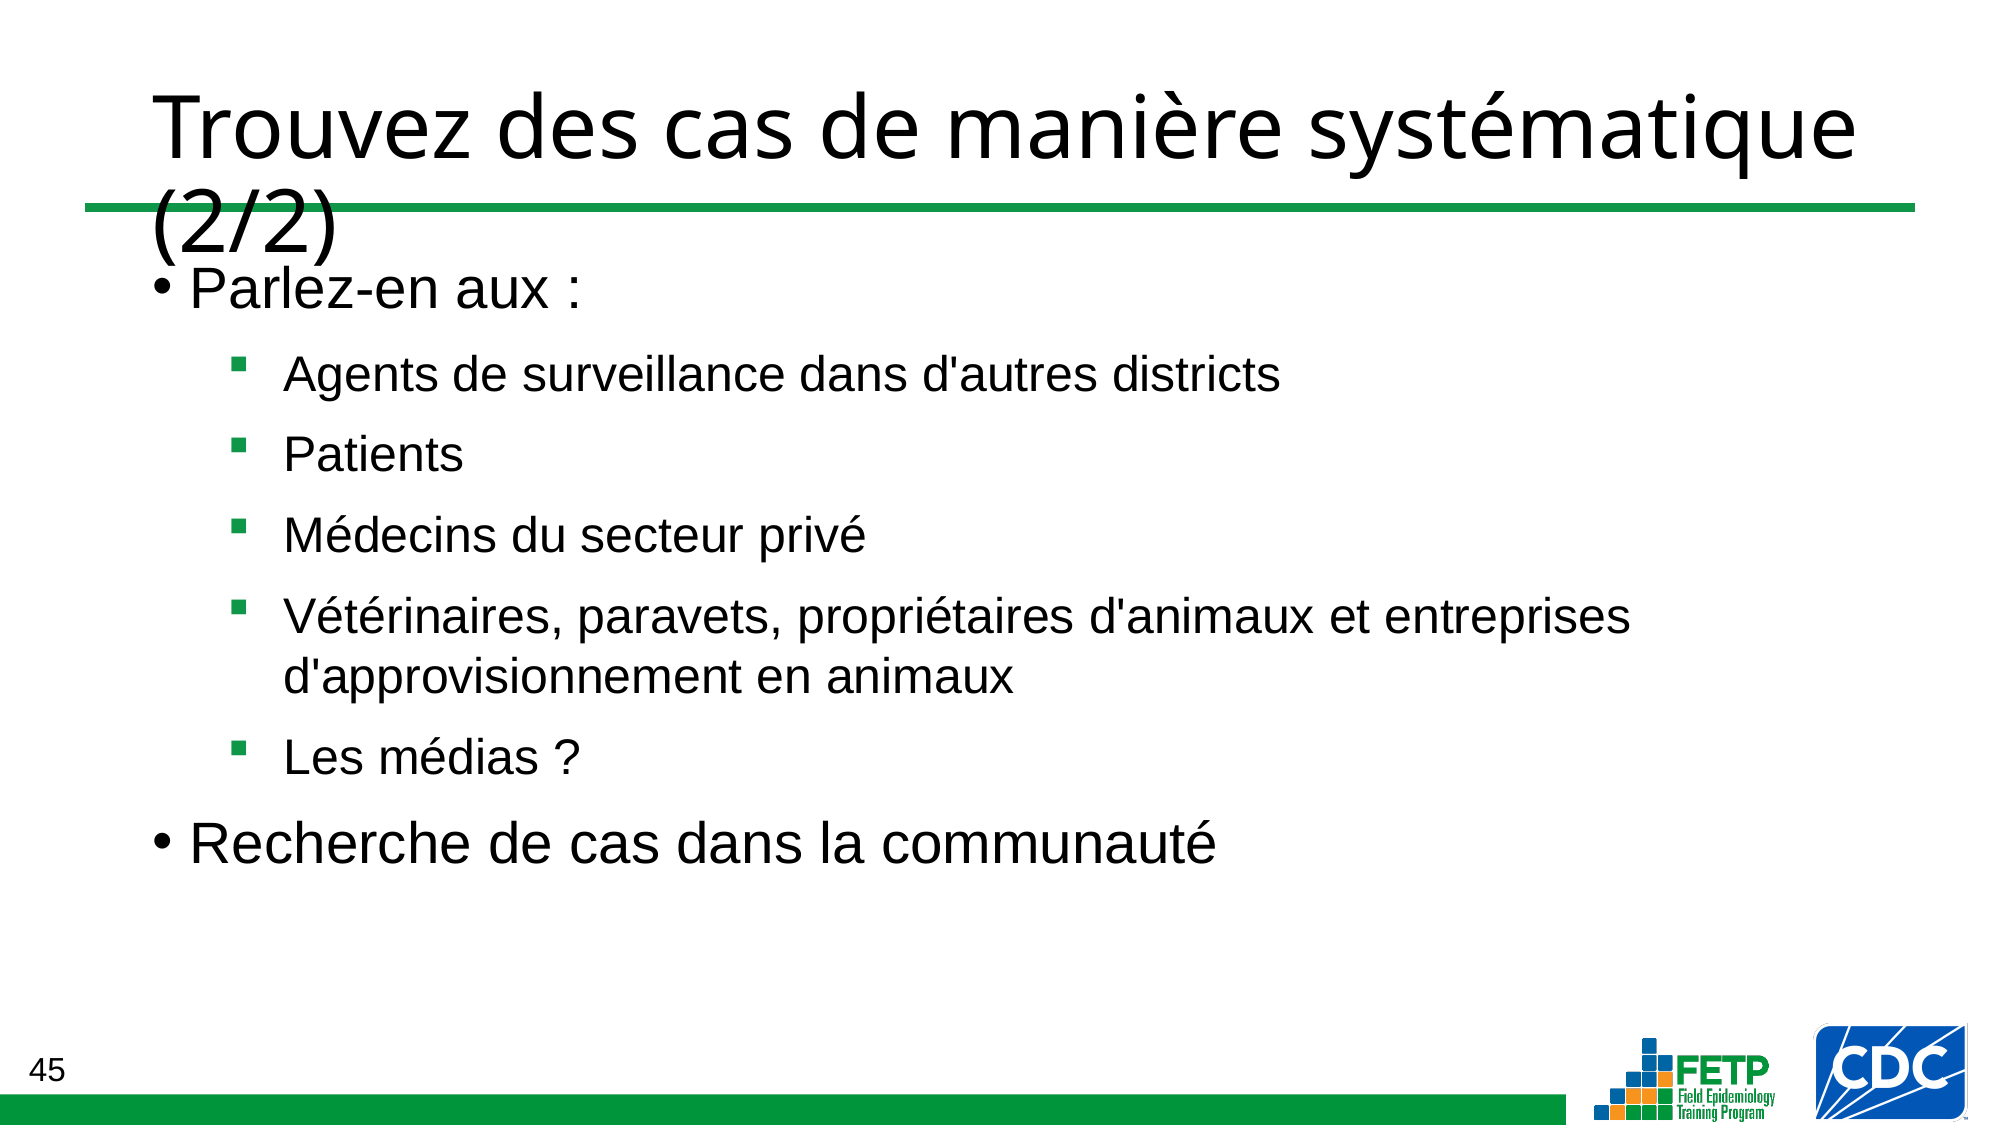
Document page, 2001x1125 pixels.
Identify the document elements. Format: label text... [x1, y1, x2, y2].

picture [1594, 1038, 1775, 1122]
list Parlez-en aux : Agents de surveillance dans d'autres districts Patients Médecins du secteur privé Vétérinaires, paravets, propriétaires d'animaux et entreprises d'approvisionnement en animaux Les médias ? Recherche de cas dans la communauté [137, 242, 1863, 1004]
picture [1813, 1023, 1968, 1122]
title Trouvez des cas de manière systématique (2/2) [137, 75, 1961, 207]
